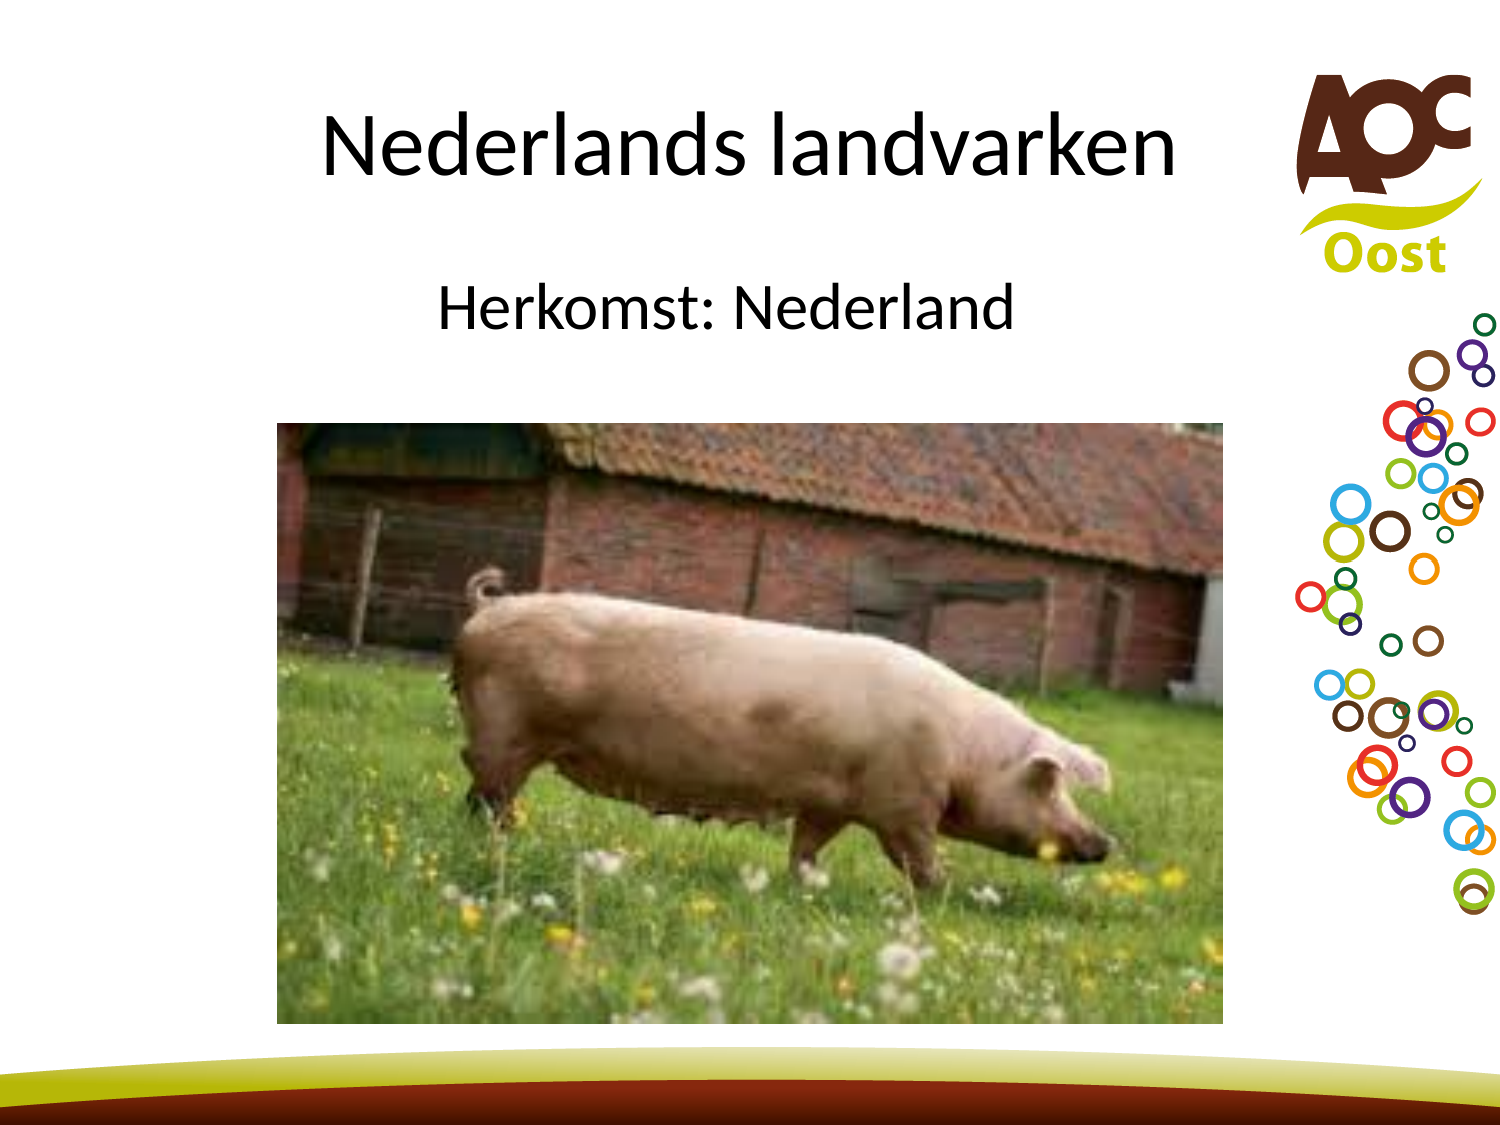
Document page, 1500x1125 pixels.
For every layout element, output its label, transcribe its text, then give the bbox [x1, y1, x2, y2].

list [277, 423, 1223, 1024]
picture [0, 0, 1500, 1125]
title Nederlands landvarken [75, 45, 1425, 233]
text_box Herkomst: Nederland [422, 255, 1033, 350]
